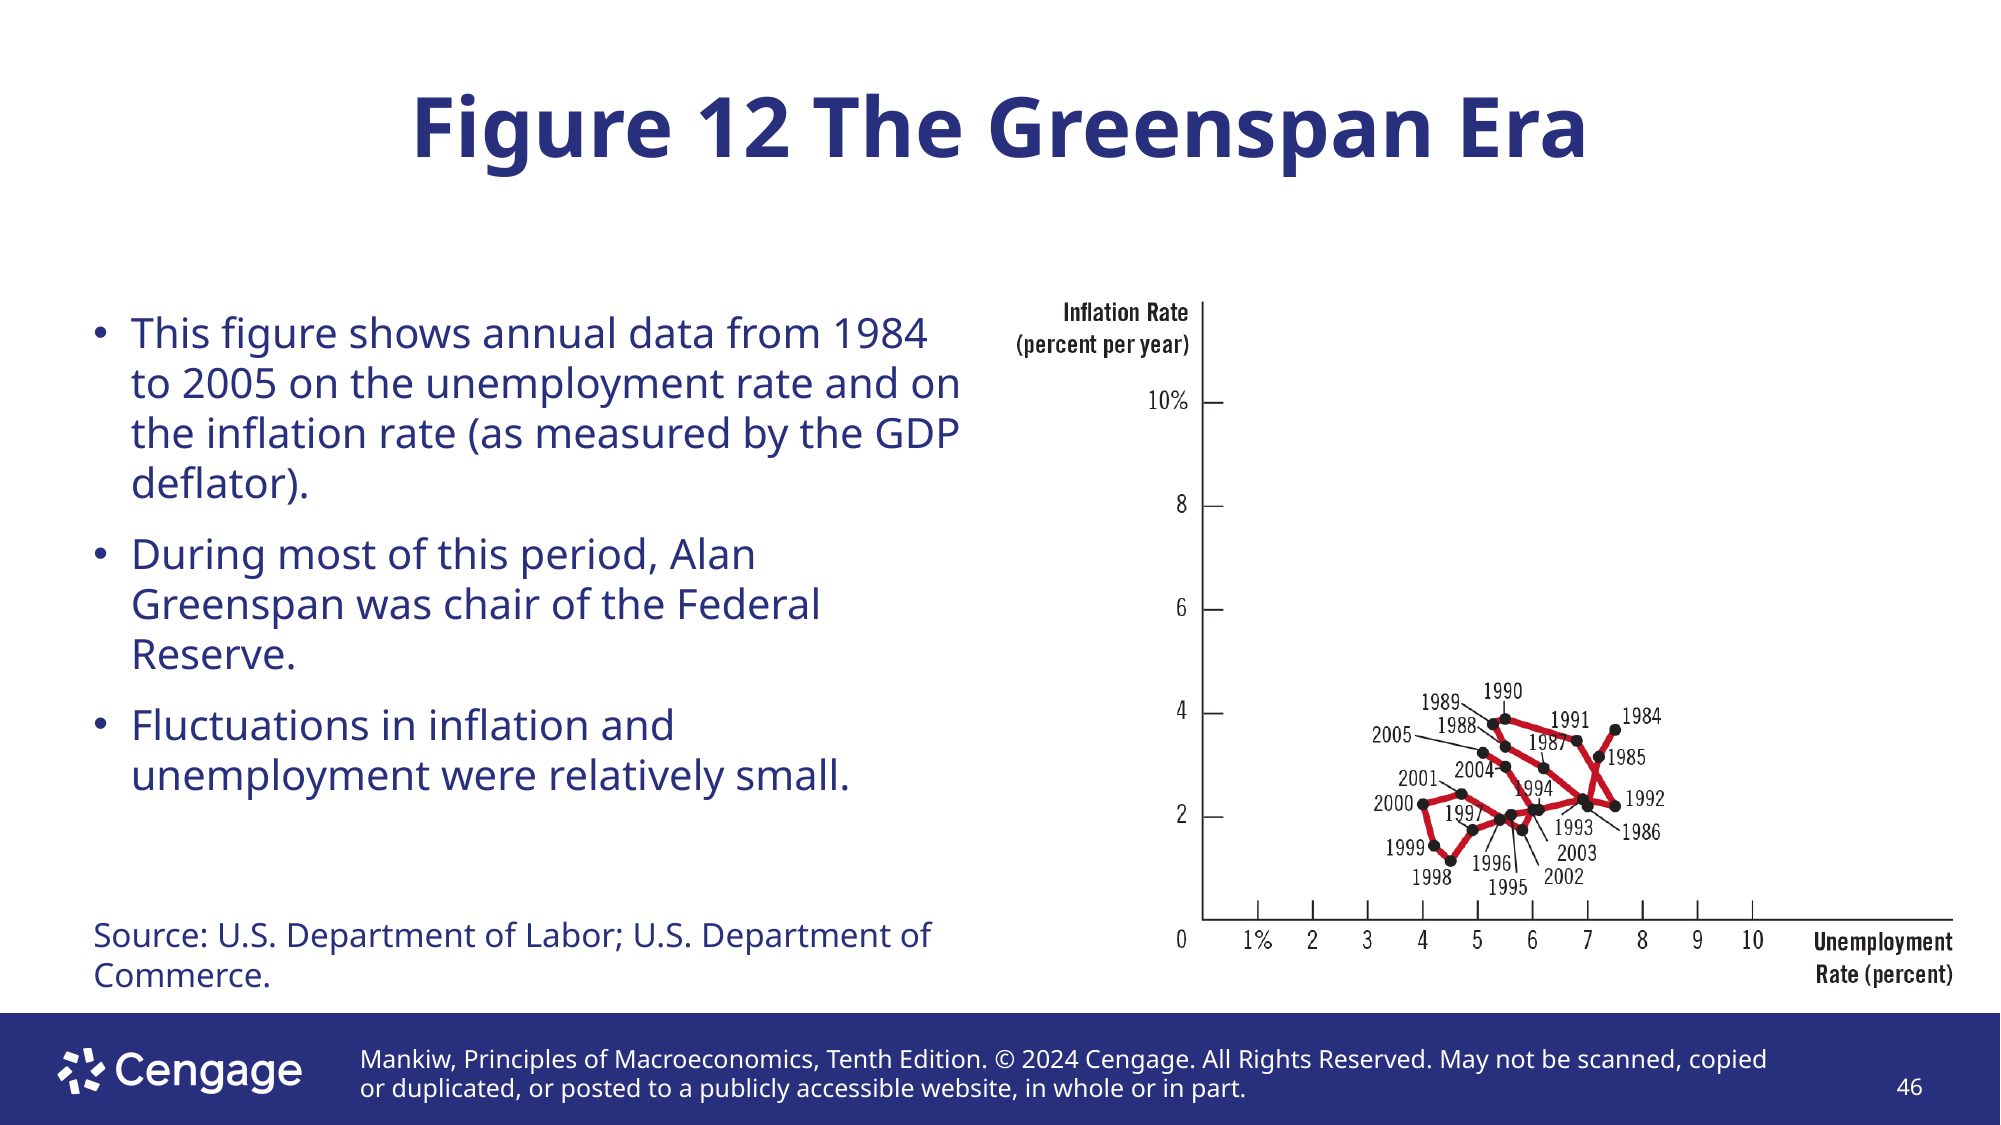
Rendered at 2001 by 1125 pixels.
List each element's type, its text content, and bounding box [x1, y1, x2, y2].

title Figure 12 The Greenspan Era [78, 77, 1923, 278]
list This figure shows annual data from 1984 to 2005 on the unemployment rate and on the inflation rate (as measured by the GDP deflator). During most of this period, Alan Greenspan was chair of the Federal Reserve. Fluctuations in inflation and unemployment were relatively small. Source: U.S. Department of Labor; U.S. Department of Commerce. [78, 299, 988, 1014]
picture [30, 1020, 329, 1122]
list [1016, 299, 1953, 989]
